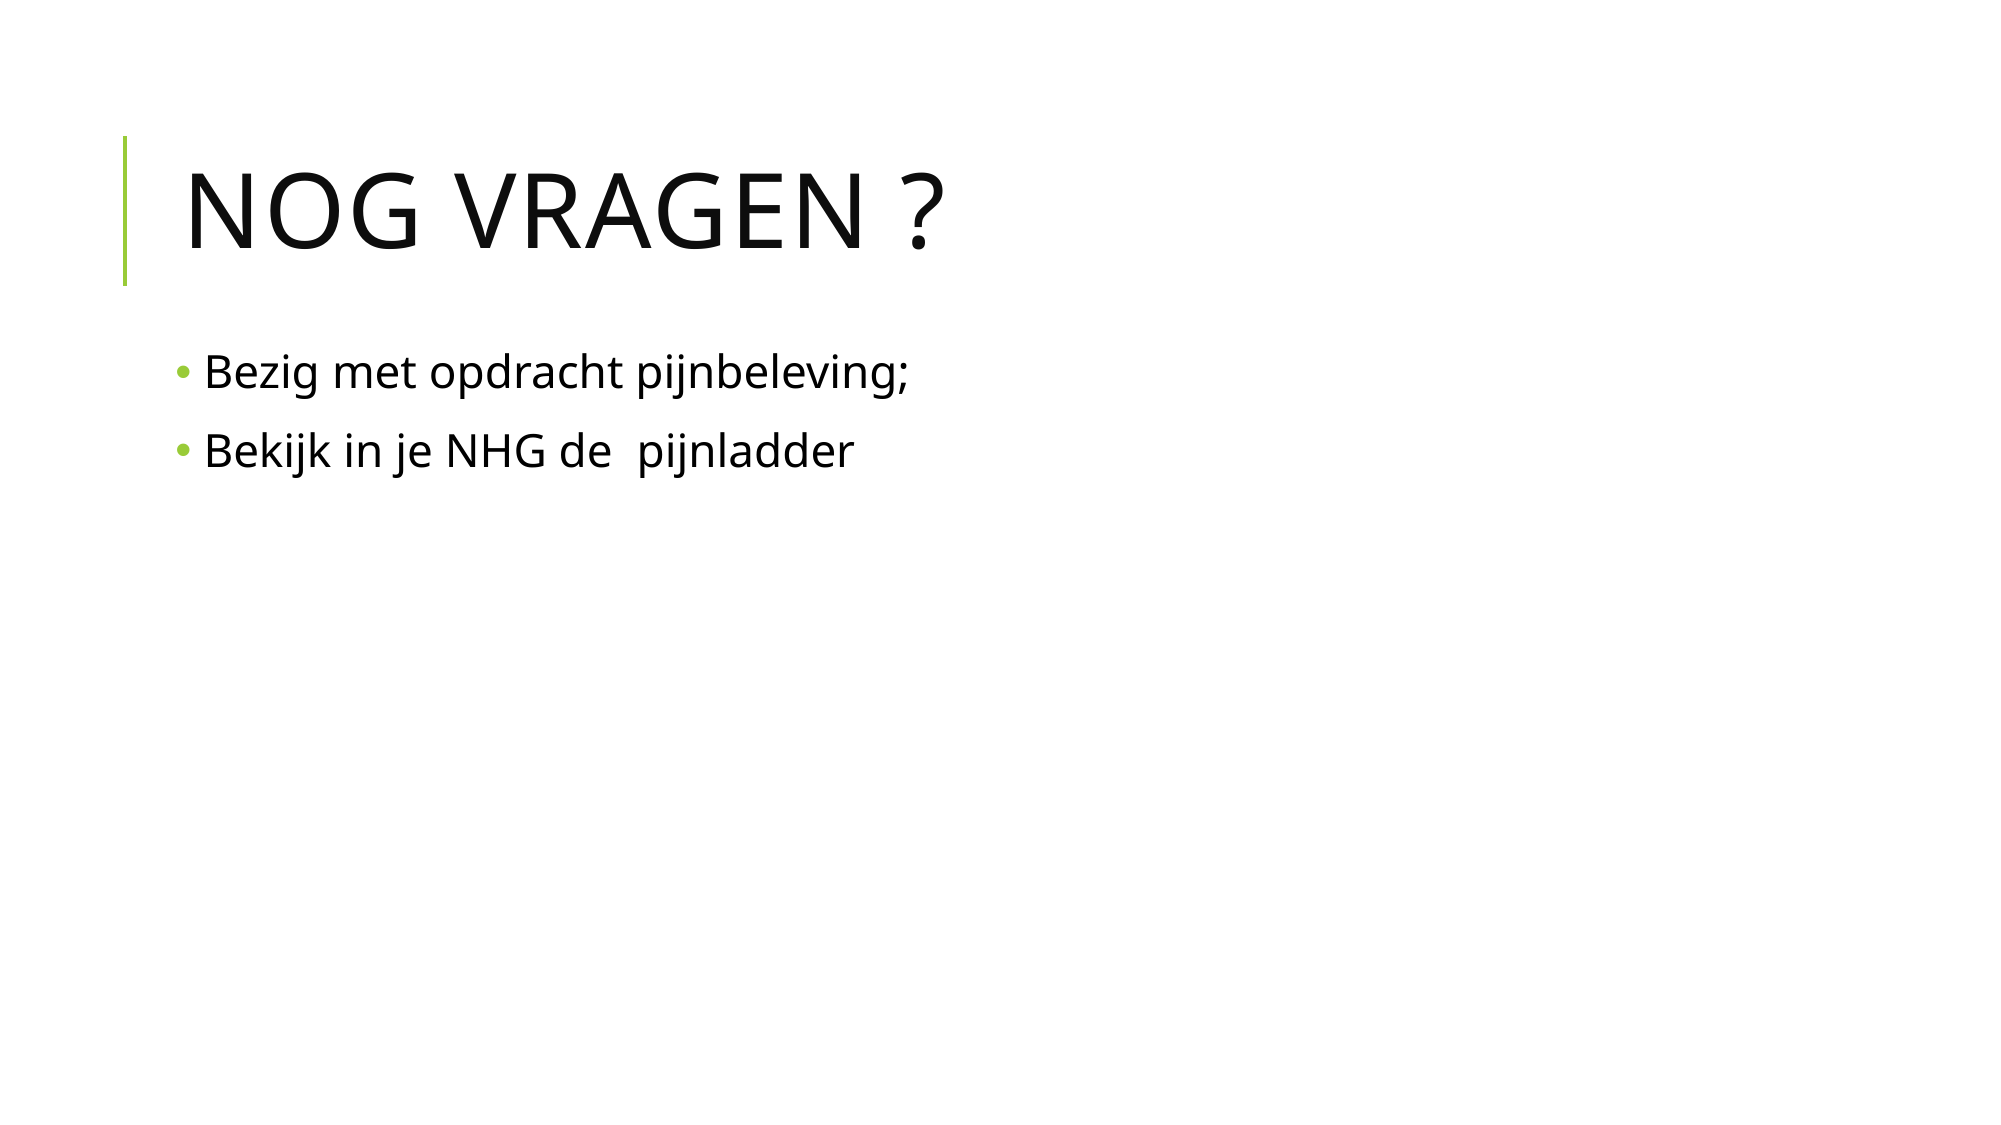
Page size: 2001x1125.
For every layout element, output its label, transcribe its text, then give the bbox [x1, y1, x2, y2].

title Nog vragen ? [168, 96, 1763, 341]
list Bezig met opdracht pijnbeleving; Bekijk in je NHG de pijnladder [168, 341, 1763, 1002]
